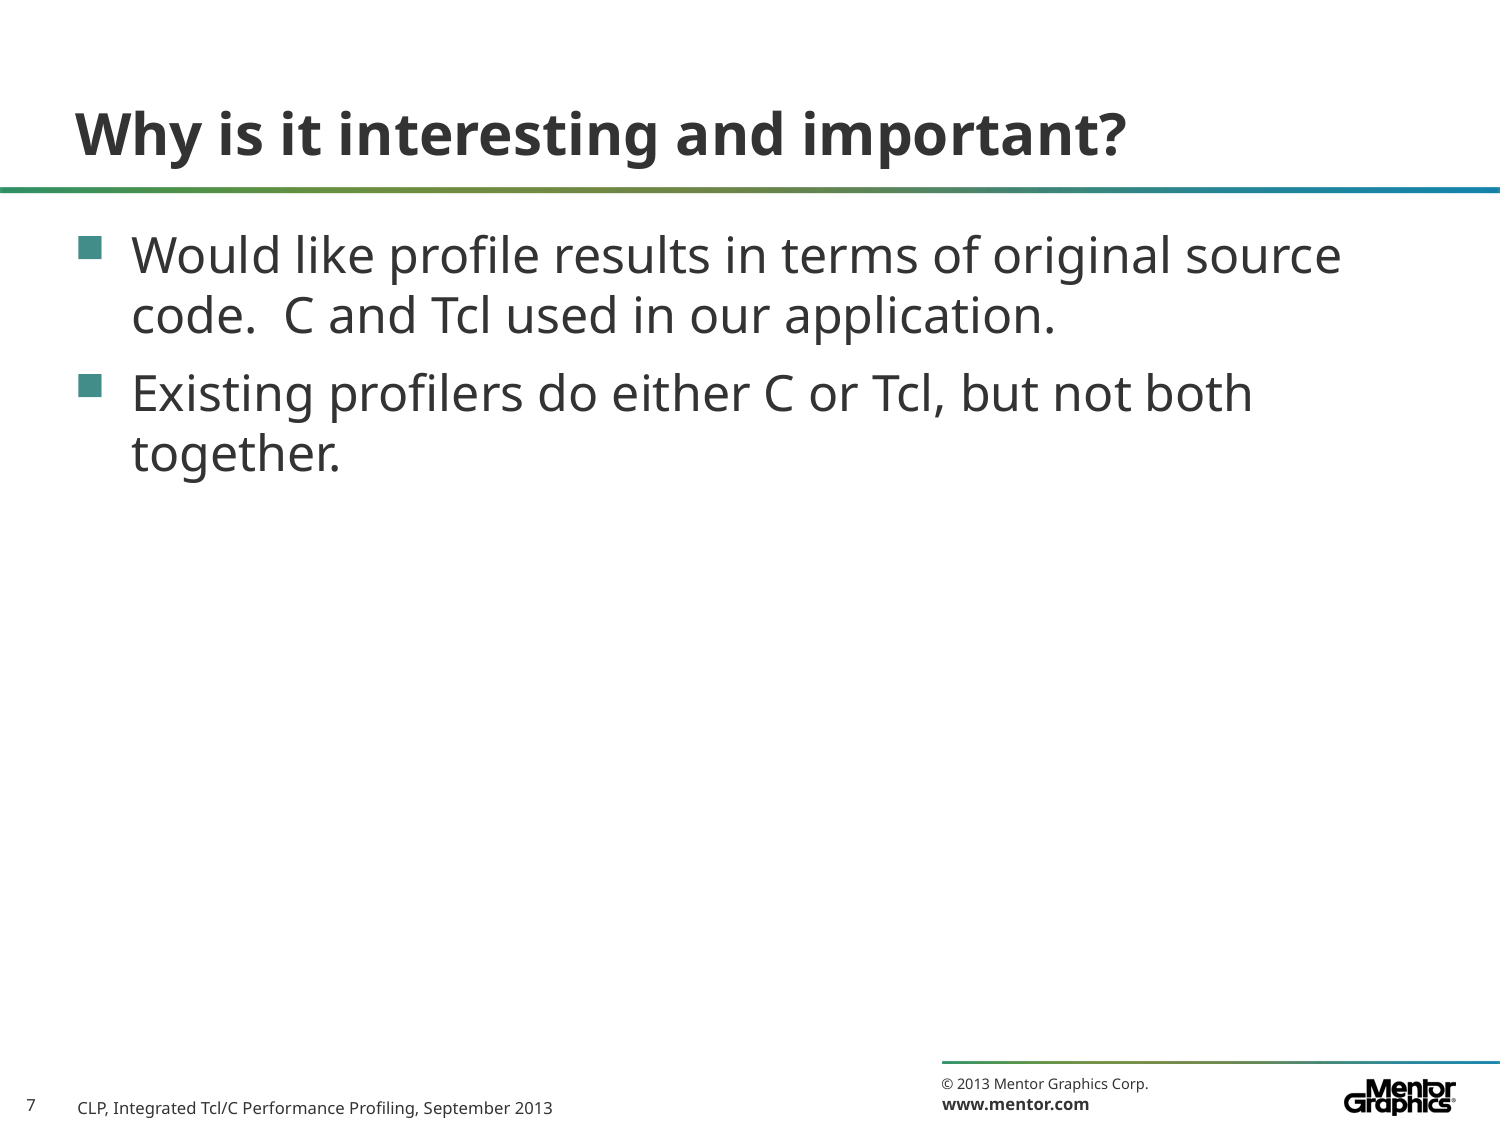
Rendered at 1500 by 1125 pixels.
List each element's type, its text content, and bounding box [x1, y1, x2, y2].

list Would like profile results in terms of original source code. C and Tcl used in our application. Existing profilers do either C or Tcl, but not both together. [0, 215, 1500, 1048]
title Why is it interesting and important? [0, 0, 1500, 176]
picture [0, 1048, 1500, 1125]
slide_number 7 [0, 1087, 63, 1125]
footer CLP, Integrated Tcl/C Performance Profiling, September 2013 [62, 1086, 918, 1125]
picture [0, 176, 1500, 215]
